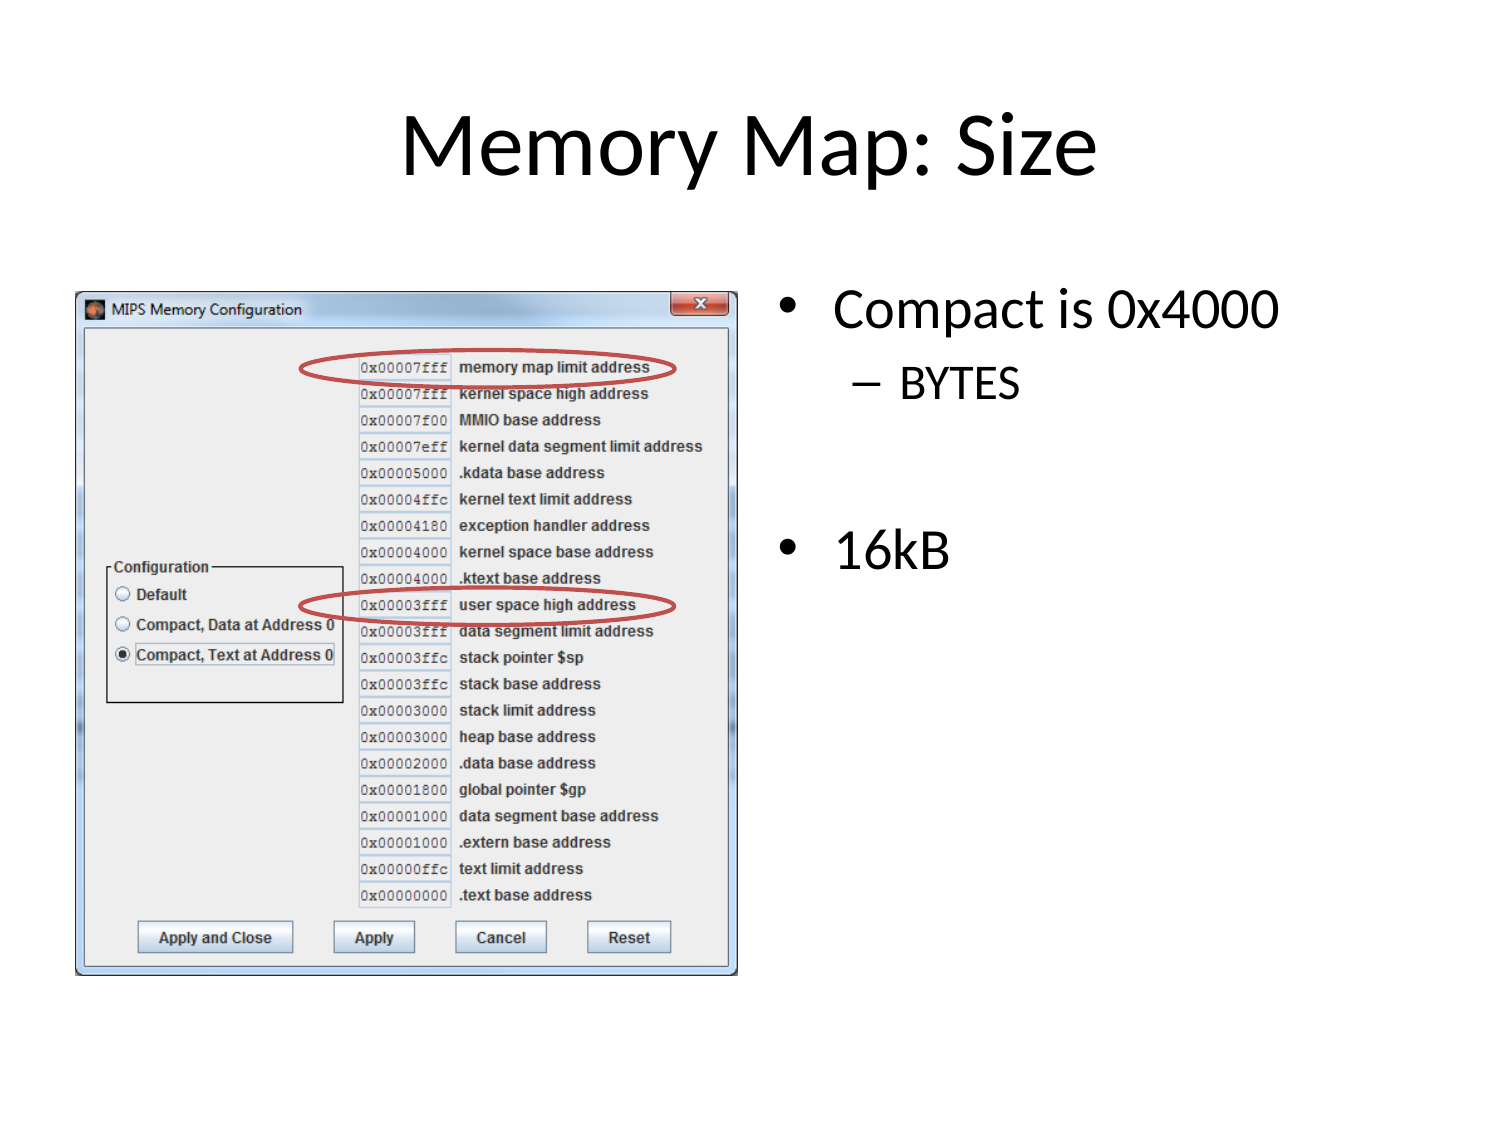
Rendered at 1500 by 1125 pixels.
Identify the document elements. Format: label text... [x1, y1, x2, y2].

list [74, 291, 738, 976]
list Compact is 0x4000 BYTES 16kB [762, 262, 1425, 1005]
title Memory Map: Size [75, 45, 1425, 233]
